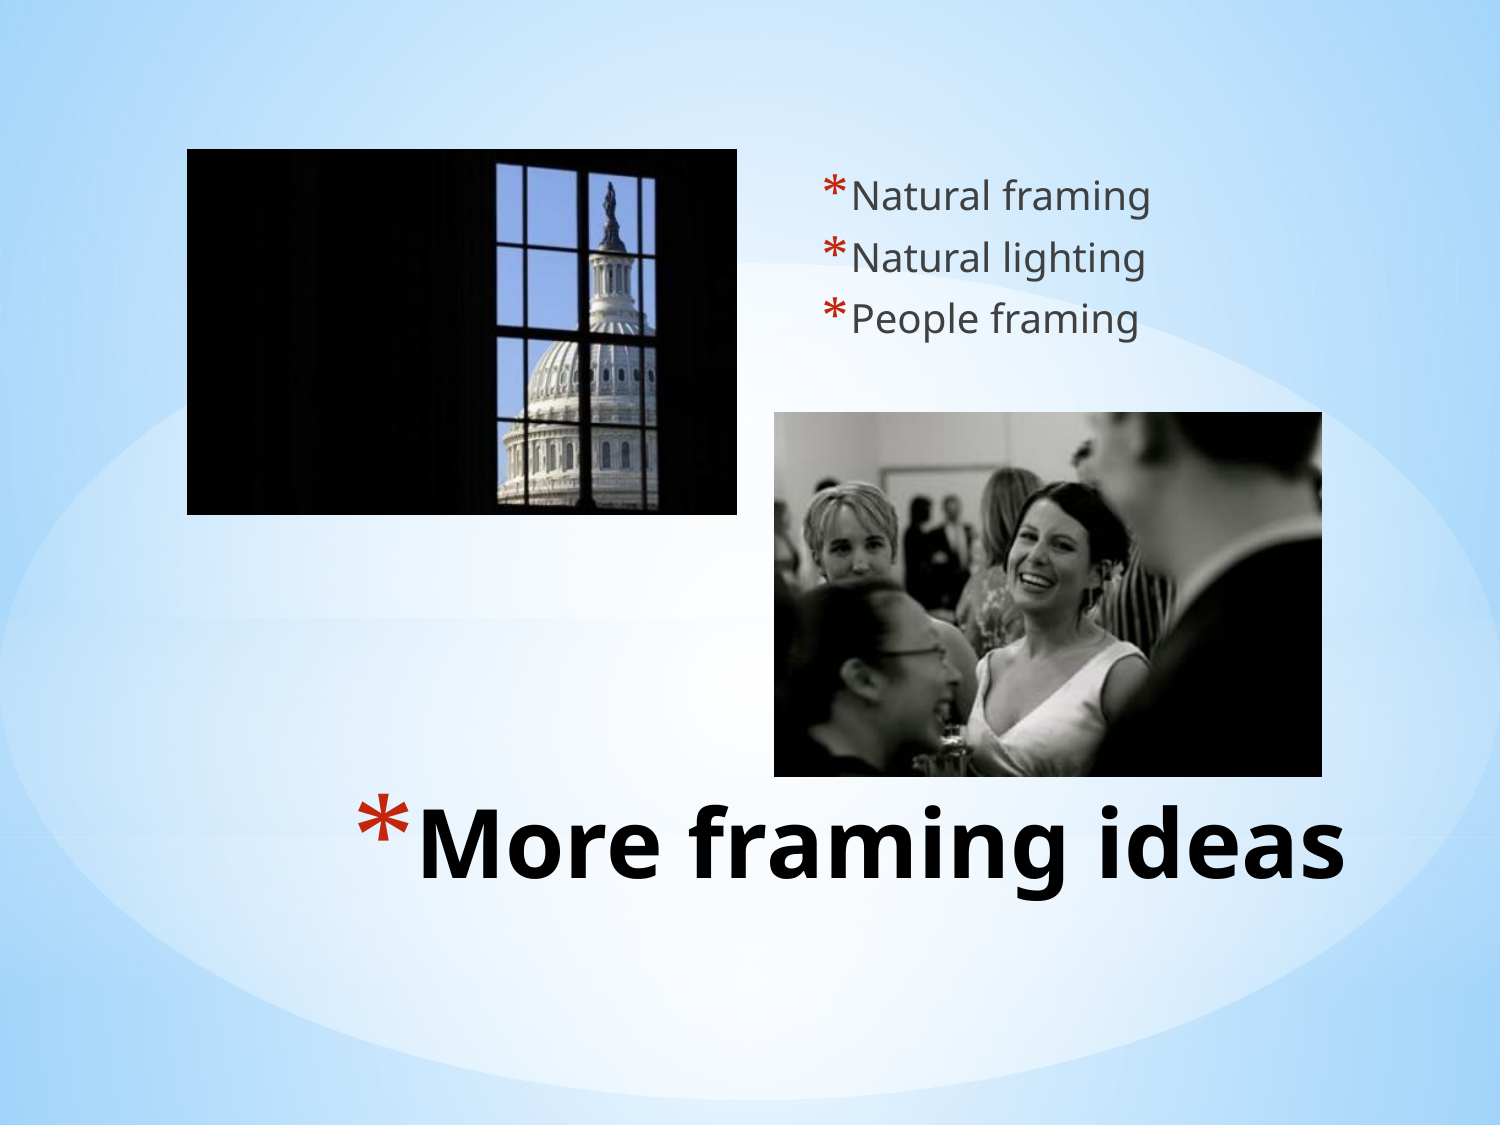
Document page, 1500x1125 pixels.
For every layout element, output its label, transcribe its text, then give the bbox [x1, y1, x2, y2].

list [187, 149, 737, 515]
title More framing ideas [294, 774, 1363, 988]
list Natural framing Natural lighting People framing [800, 162, 1311, 350]
picture [774, 412, 1322, 777]
